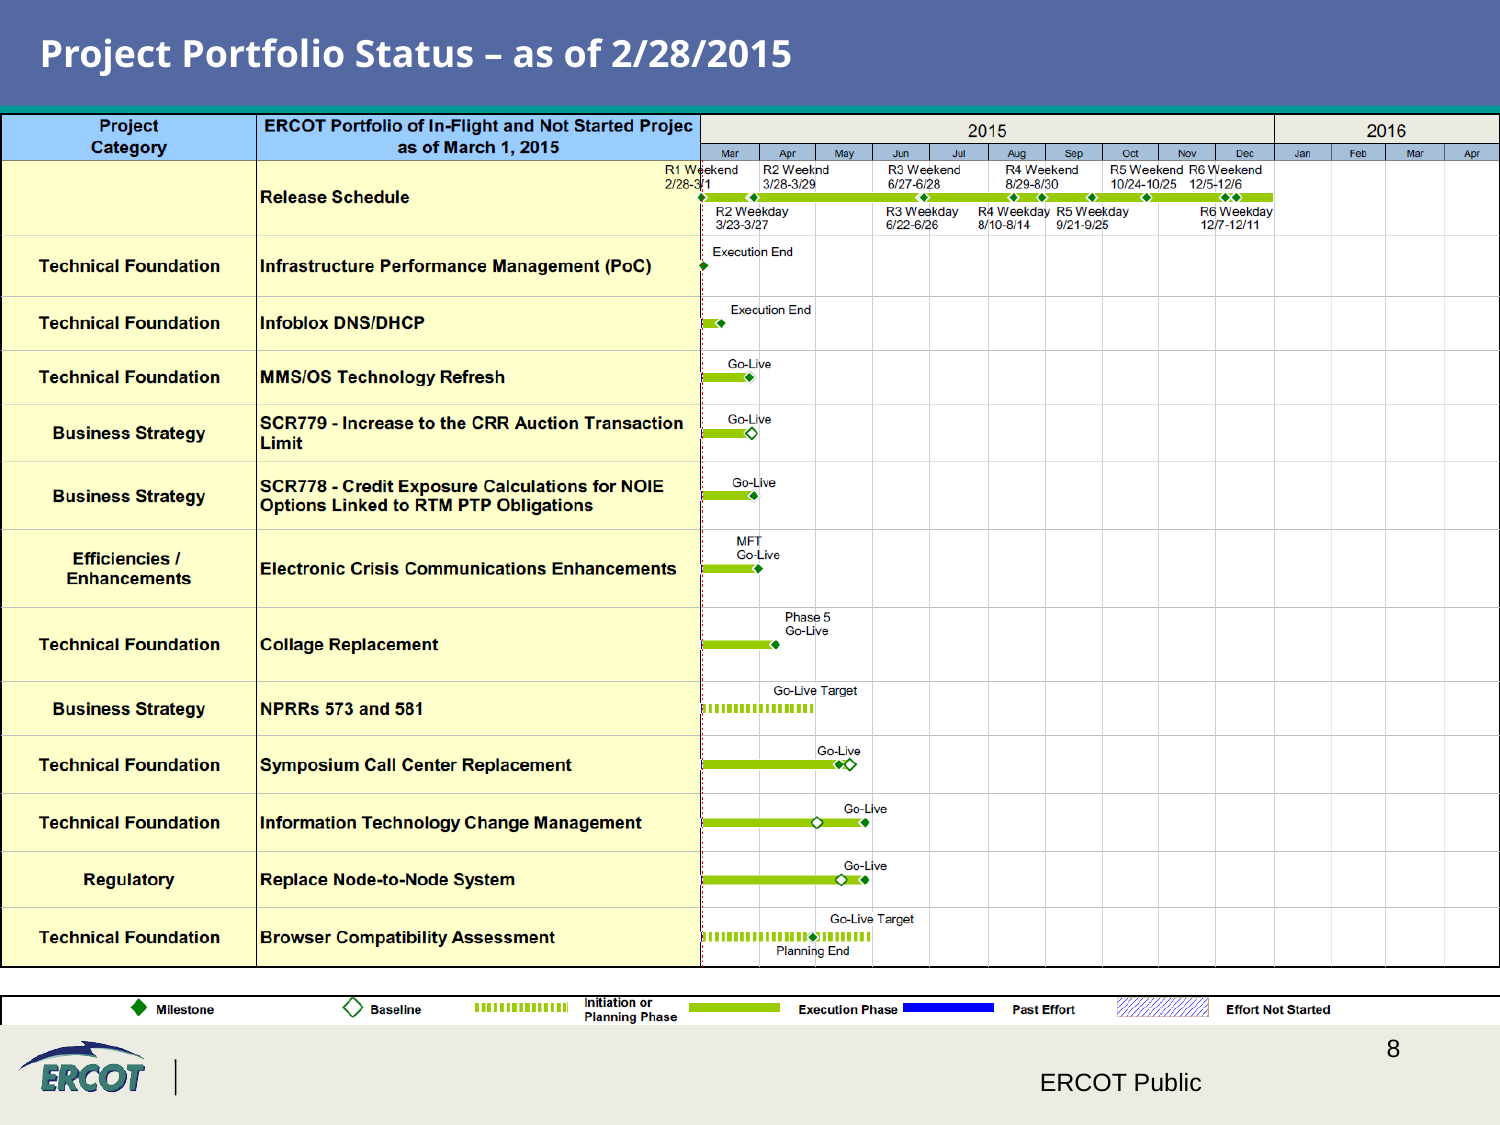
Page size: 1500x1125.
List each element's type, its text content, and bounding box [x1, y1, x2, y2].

footer ERCOT Public [1025, 1059, 1438, 1125]
picture [0, 113, 1500, 1026]
picture [10, 1031, 151, 1111]
text_box Project Portfolio Status – as of 2/28/2015 [24, 30, 1163, 106]
text_box [24, 22, 1450, 85]
